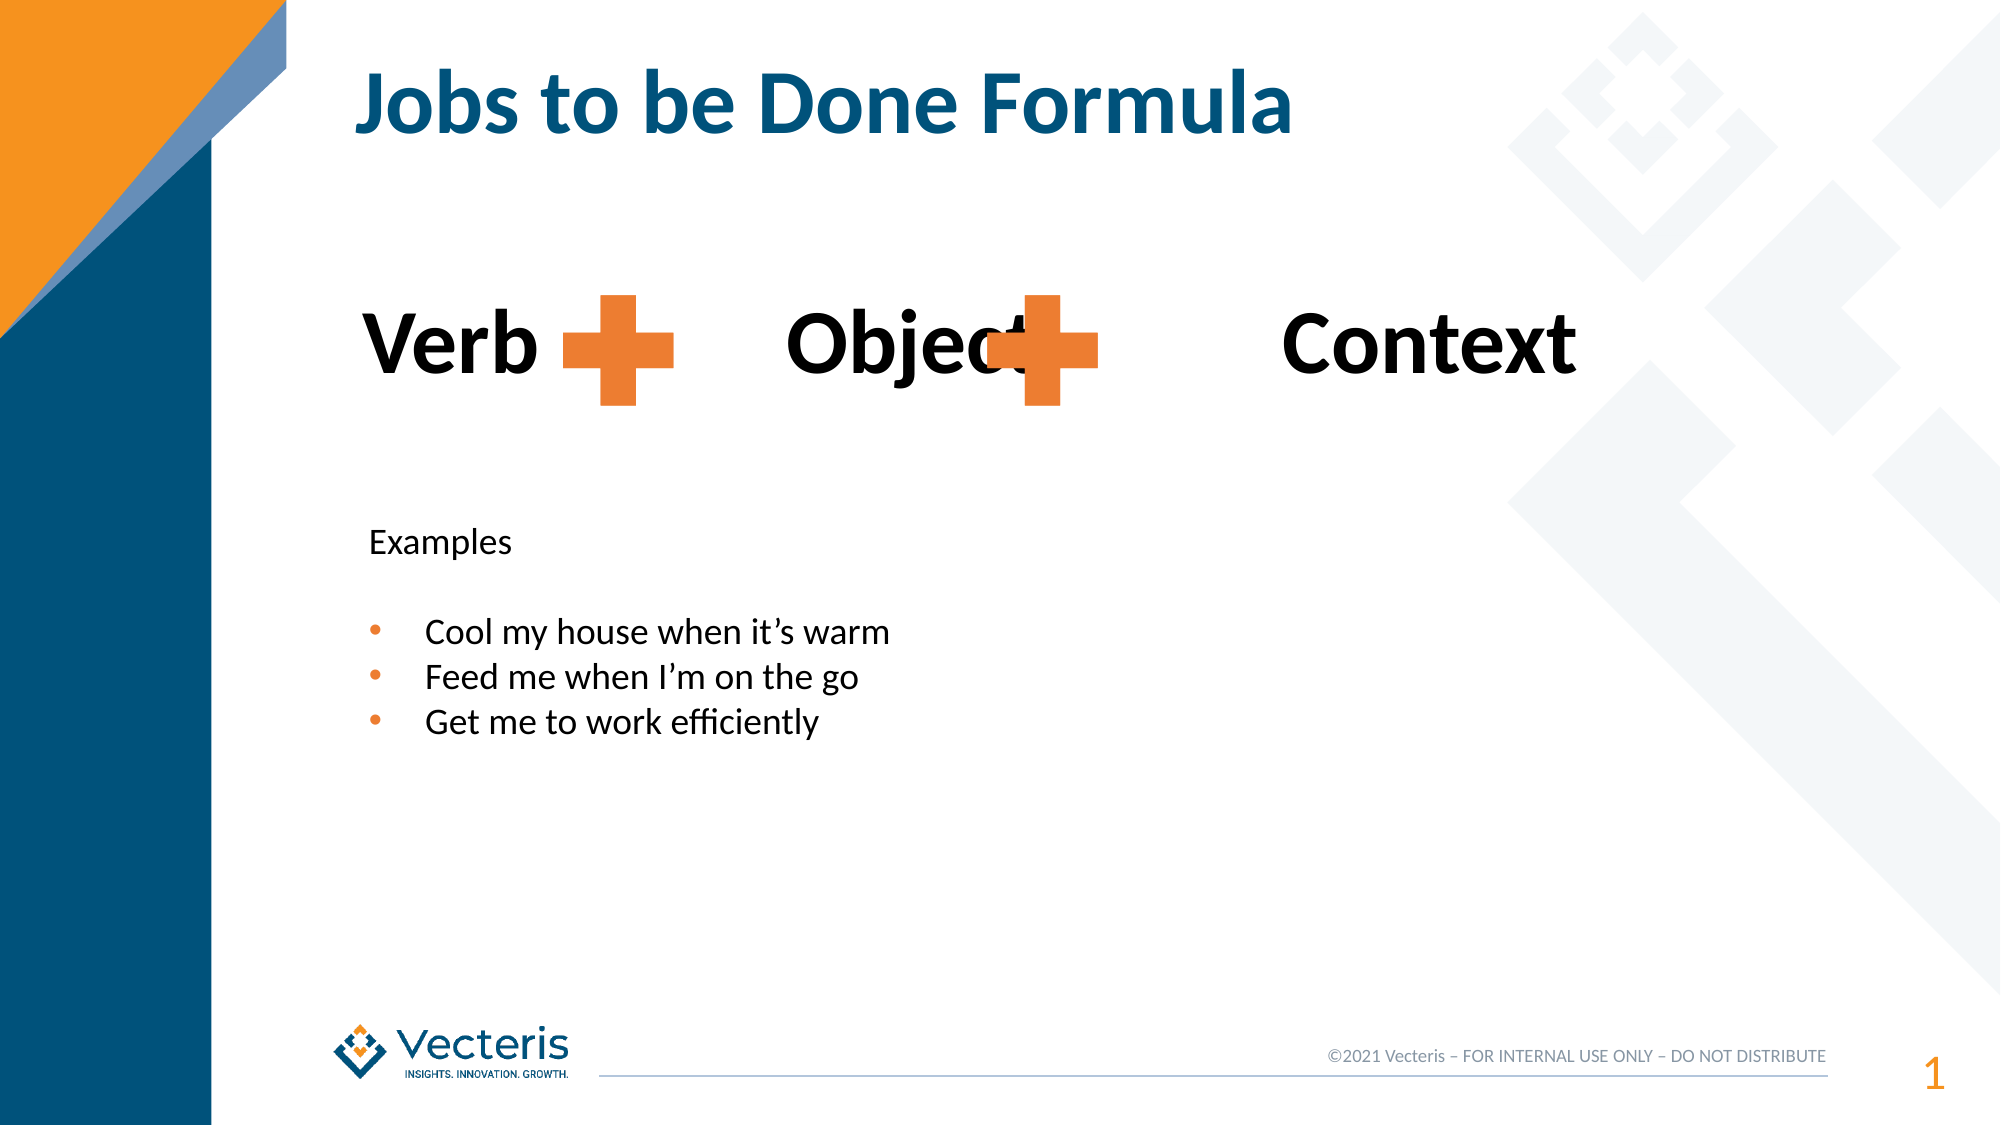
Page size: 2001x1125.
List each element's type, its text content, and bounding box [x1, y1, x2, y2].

picture [555, 1039, 568, 1047]
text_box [562, 295, 674, 406]
text_box Verb Object Context [347, 274, 1676, 510]
title Jobs to be Done Formula [353, 52, 1791, 154]
slide_number ‹#› [1826, 1035, 1947, 1093]
text_box ©2021 Vecteris – FOR INTERNAL USE ONLY – DO NOT DISTRIBUTE [1187, 1043, 1827, 1067]
picture [333, 1053, 358, 1079]
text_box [987, 295, 1098, 406]
text_box Examples Cool my house when it’s warm Feed me when I’m on the go Get me to work efficiently [353, 509, 1878, 750]
picture [333, 1024, 568, 1079]
